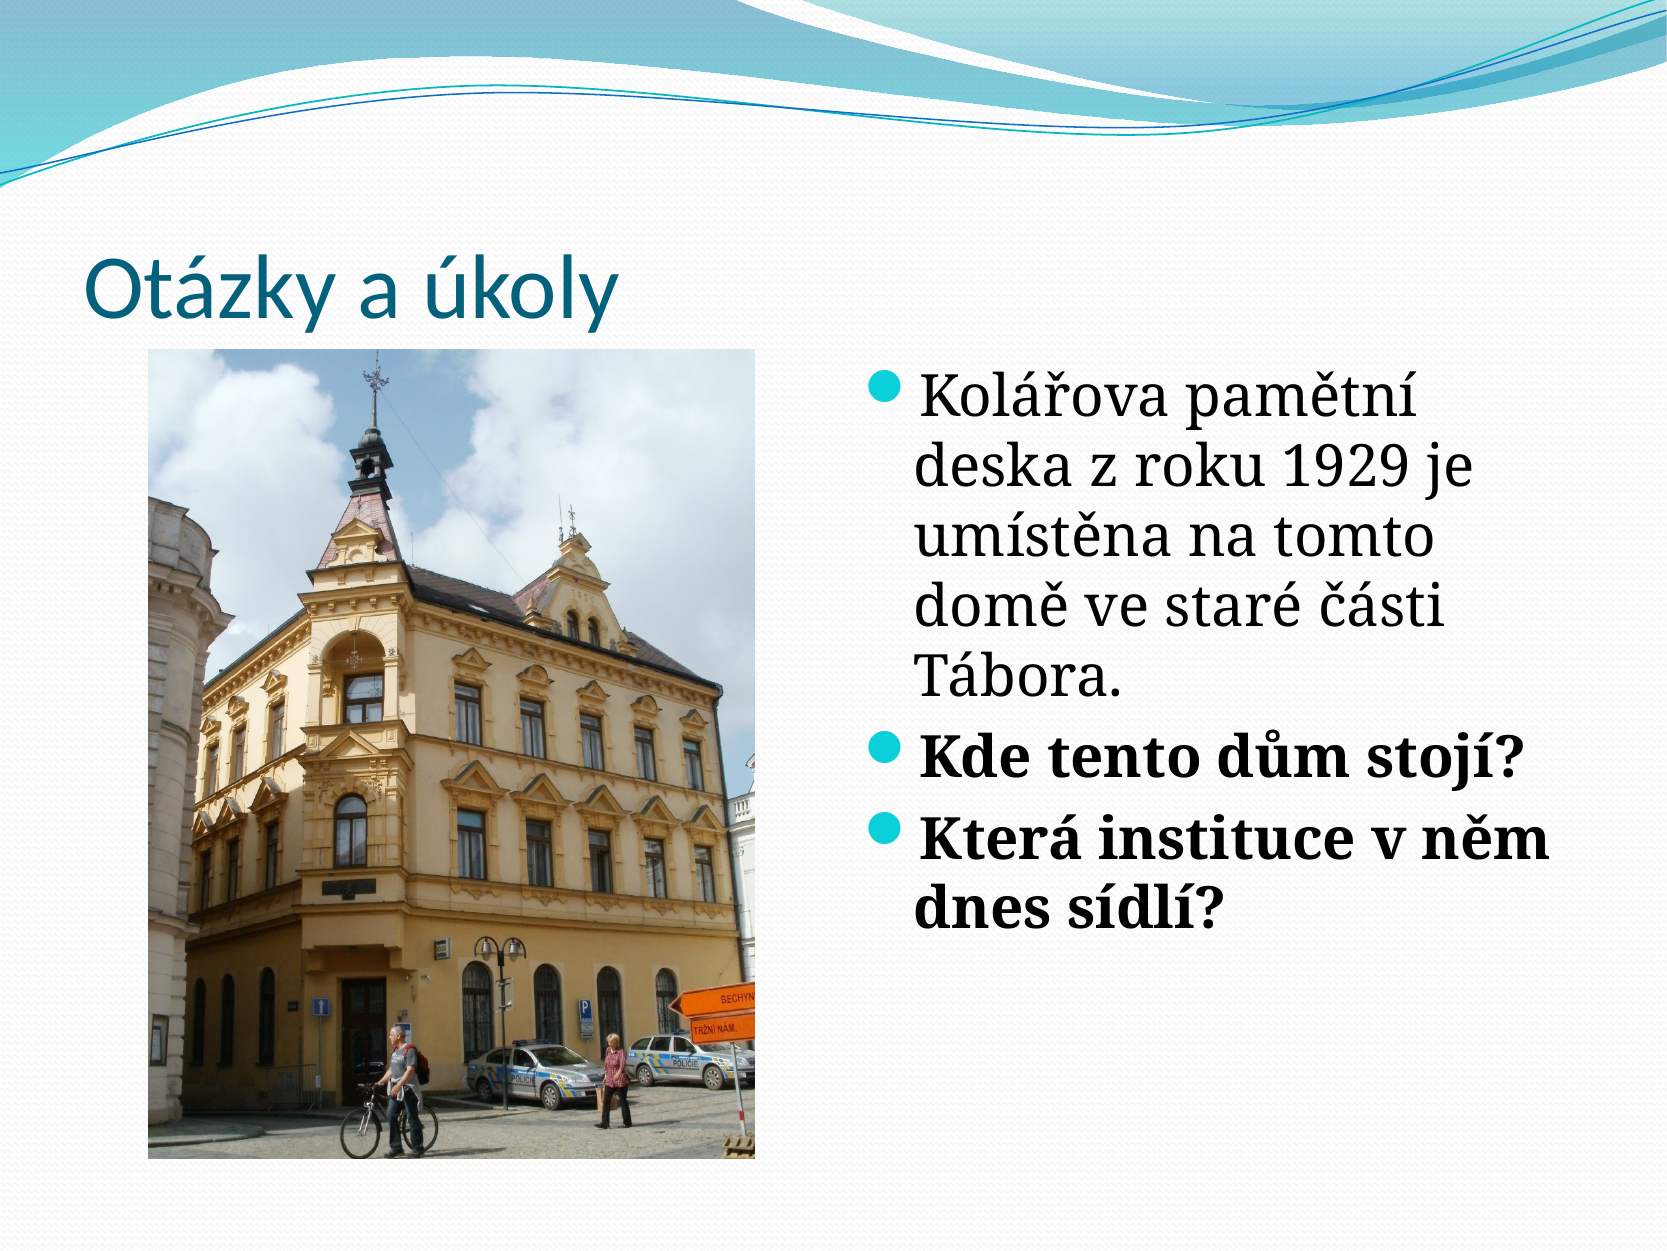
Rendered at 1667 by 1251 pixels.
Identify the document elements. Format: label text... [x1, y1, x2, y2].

title Otázky a úkoly [83, 128, 1584, 337]
list Kolářova pamětní deska z roku 1929 je umístěna na tomto domě ve staré části Tábora. Kde tento dům stojí? Která instituce v něm dnes sídlí? [847, 349, 1584, 1159]
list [147, 349, 755, 1159]
